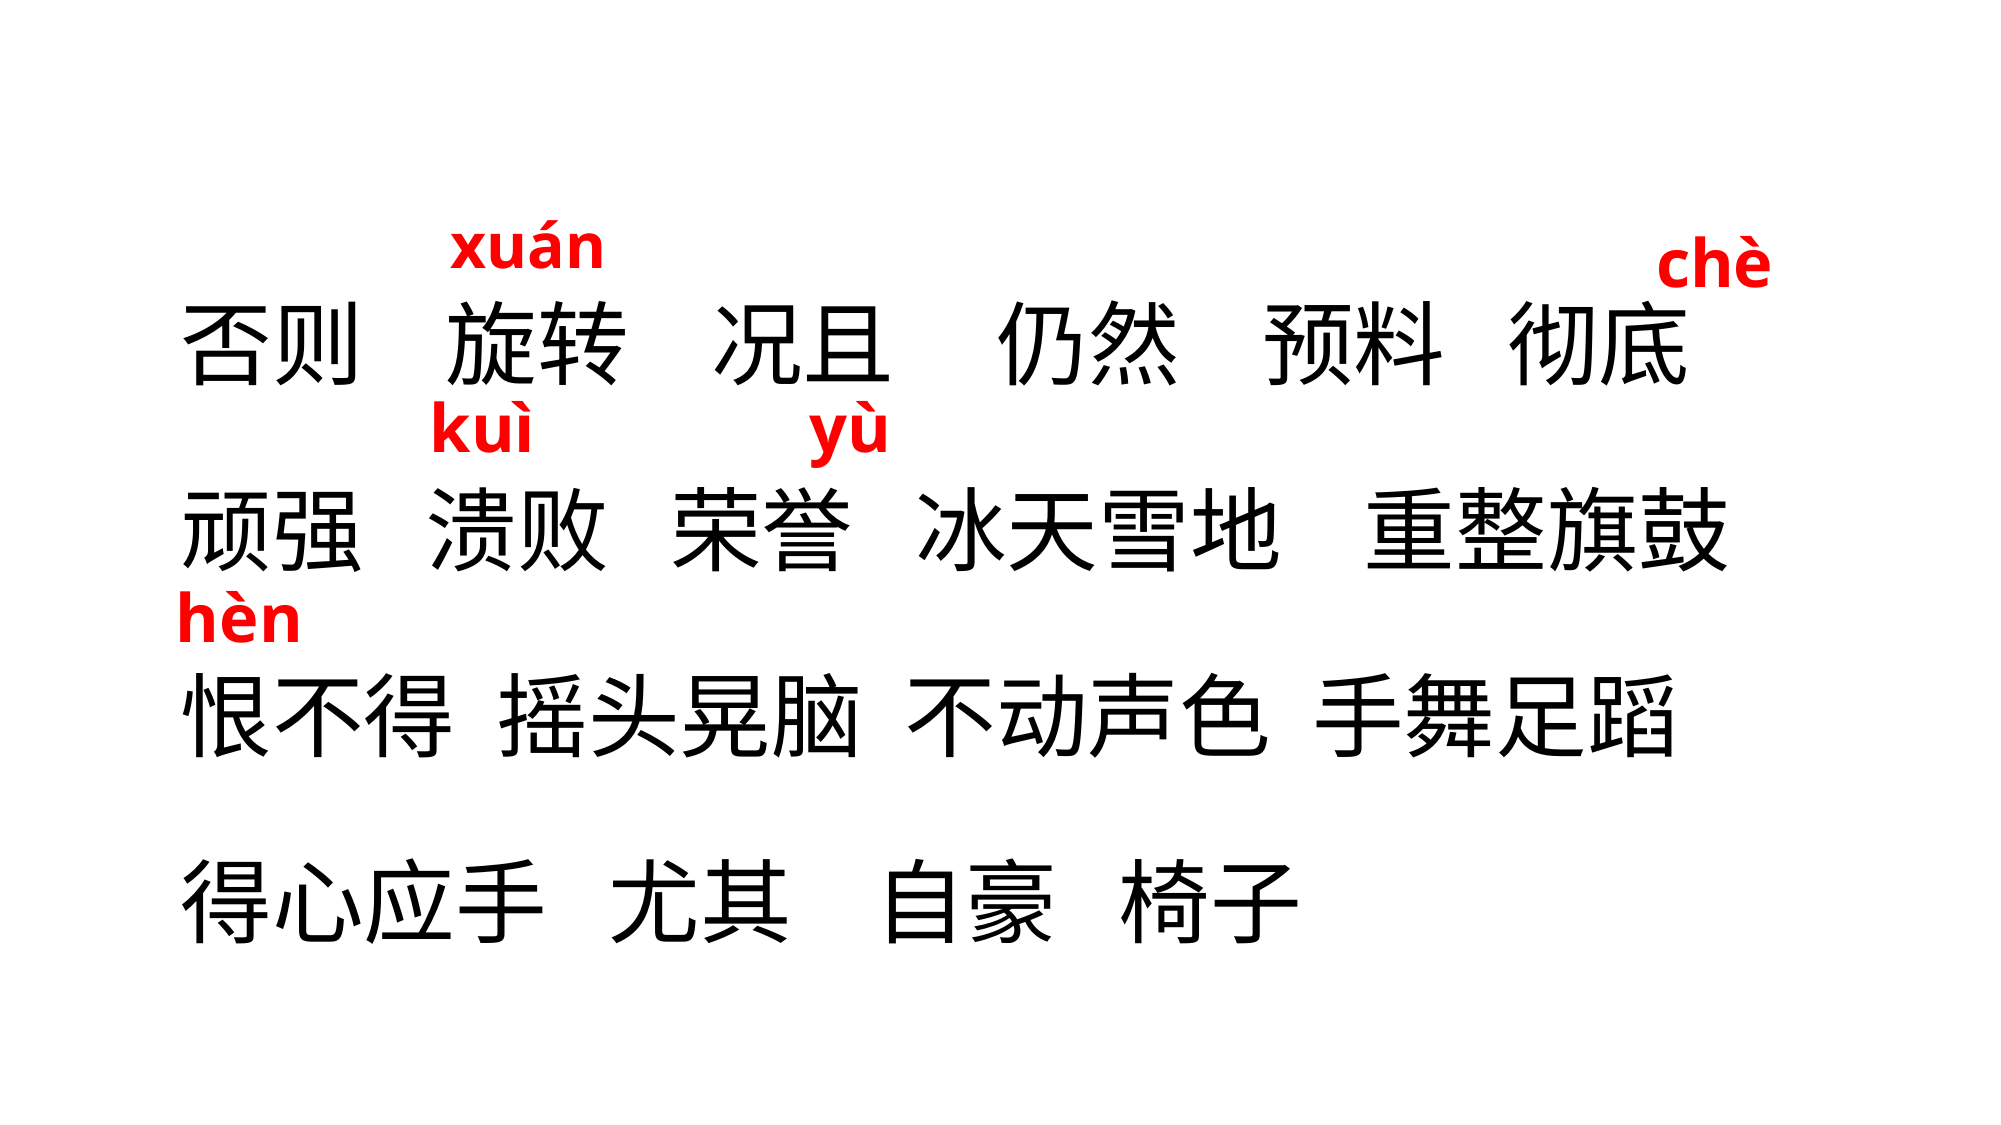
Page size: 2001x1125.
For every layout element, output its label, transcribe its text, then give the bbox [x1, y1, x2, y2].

text_box yù [798, 380, 917, 472]
text_box kuì [418, 380, 560, 472]
text_box chè [1644, 214, 1786, 307]
text_box xuán [439, 200, 627, 287]
text_box hèn [164, 570, 358, 662]
text_box 否则 旋转 况且 仍然 预料 彻底 顽强 溃败 荣誉 冰天雪地 重整旗鼓 恨不得 摇头晃脑 不动声色 手舞足蹈 得心应手 尤其 自豪 椅子 [115, 224, 1887, 962]
